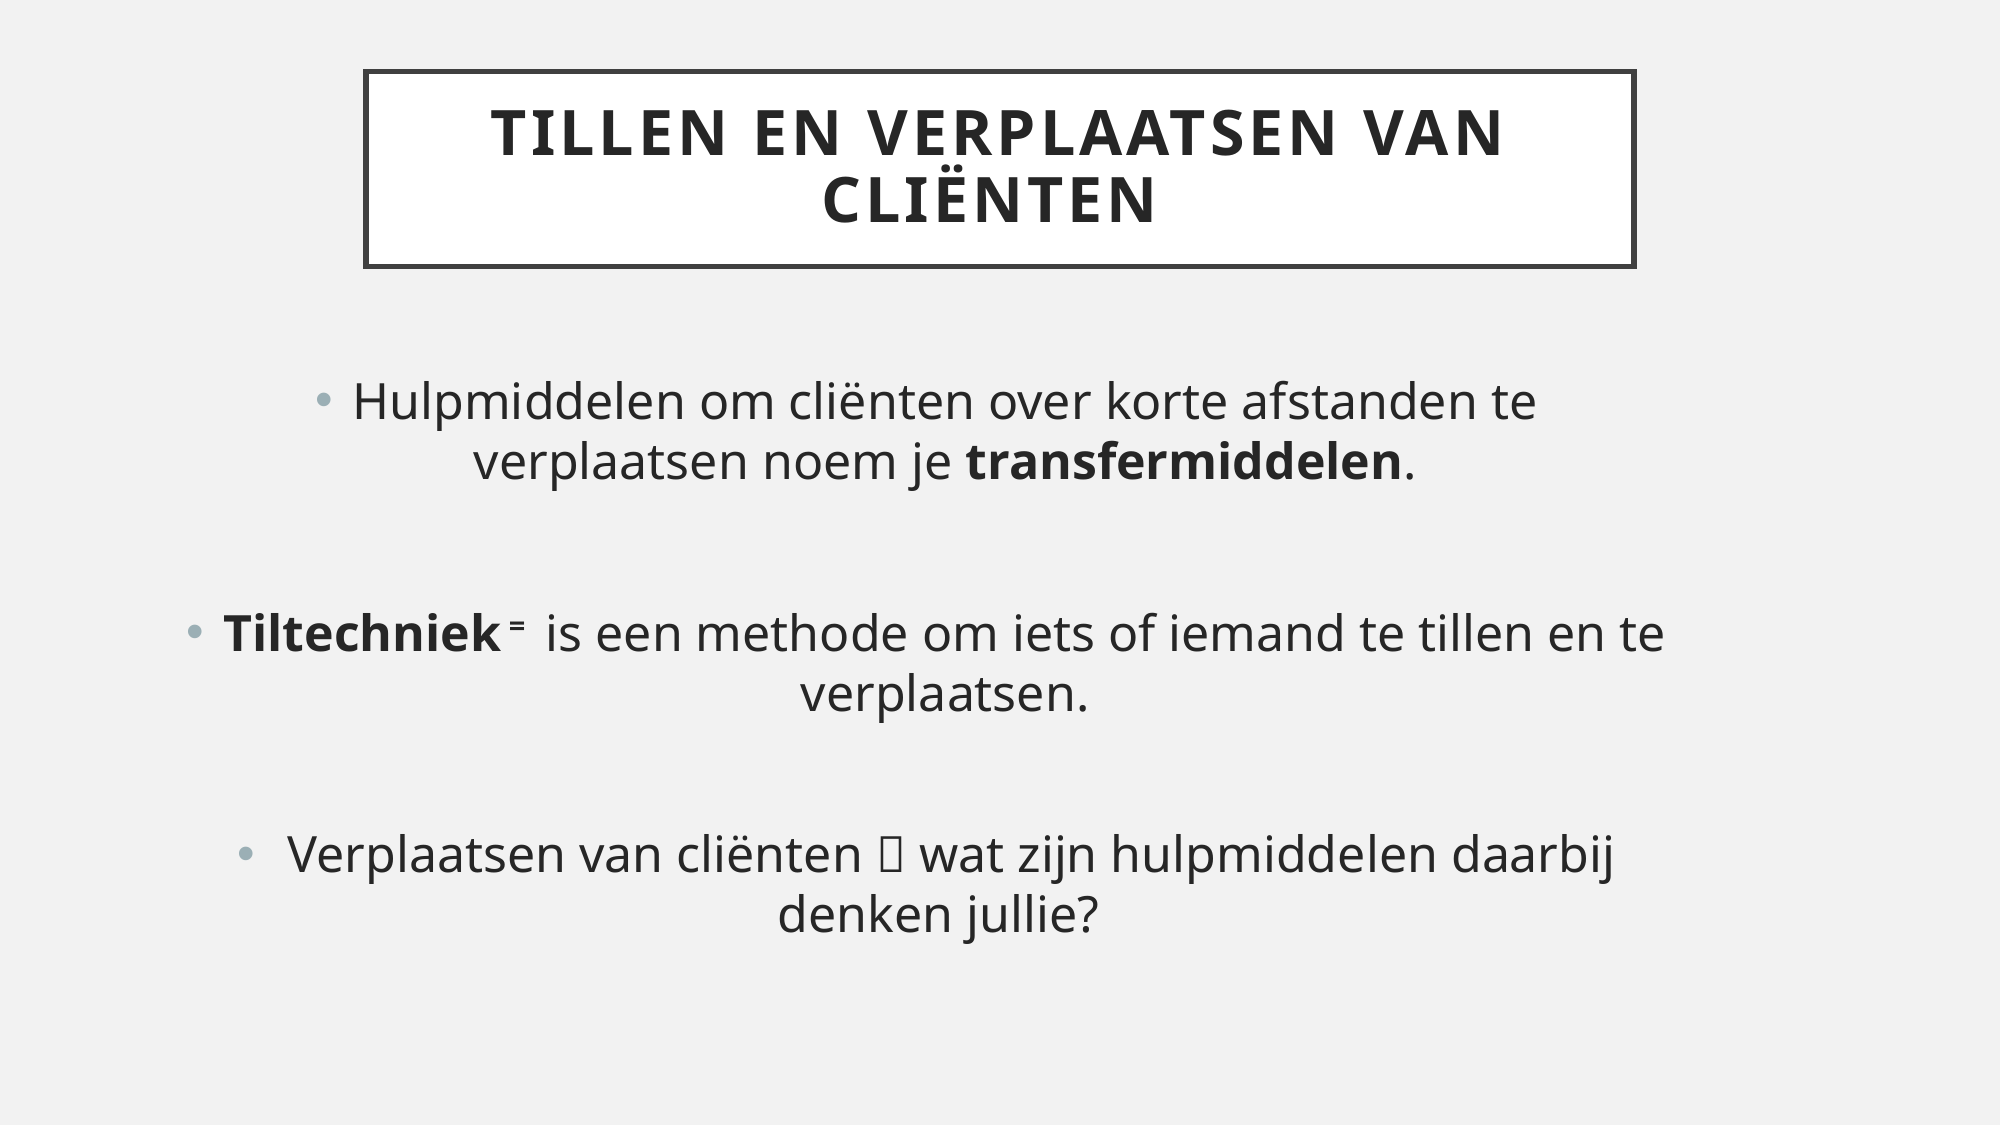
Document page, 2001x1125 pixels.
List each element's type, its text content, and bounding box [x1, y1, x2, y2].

title Tillen en verplaatsen van cliënten [363, 69, 1637, 269]
list Hulpmiddelen om cliënten over korte afstanden te verplaatsen noem je transfermiddelen. Tiltechniek = is een methode om iets of iemand te tillen en te verplaatsen. Verplaatsen van cliënten  wat zijn hulpmiddelen daarbij denken jullie? [167, 362, 1686, 1058]
